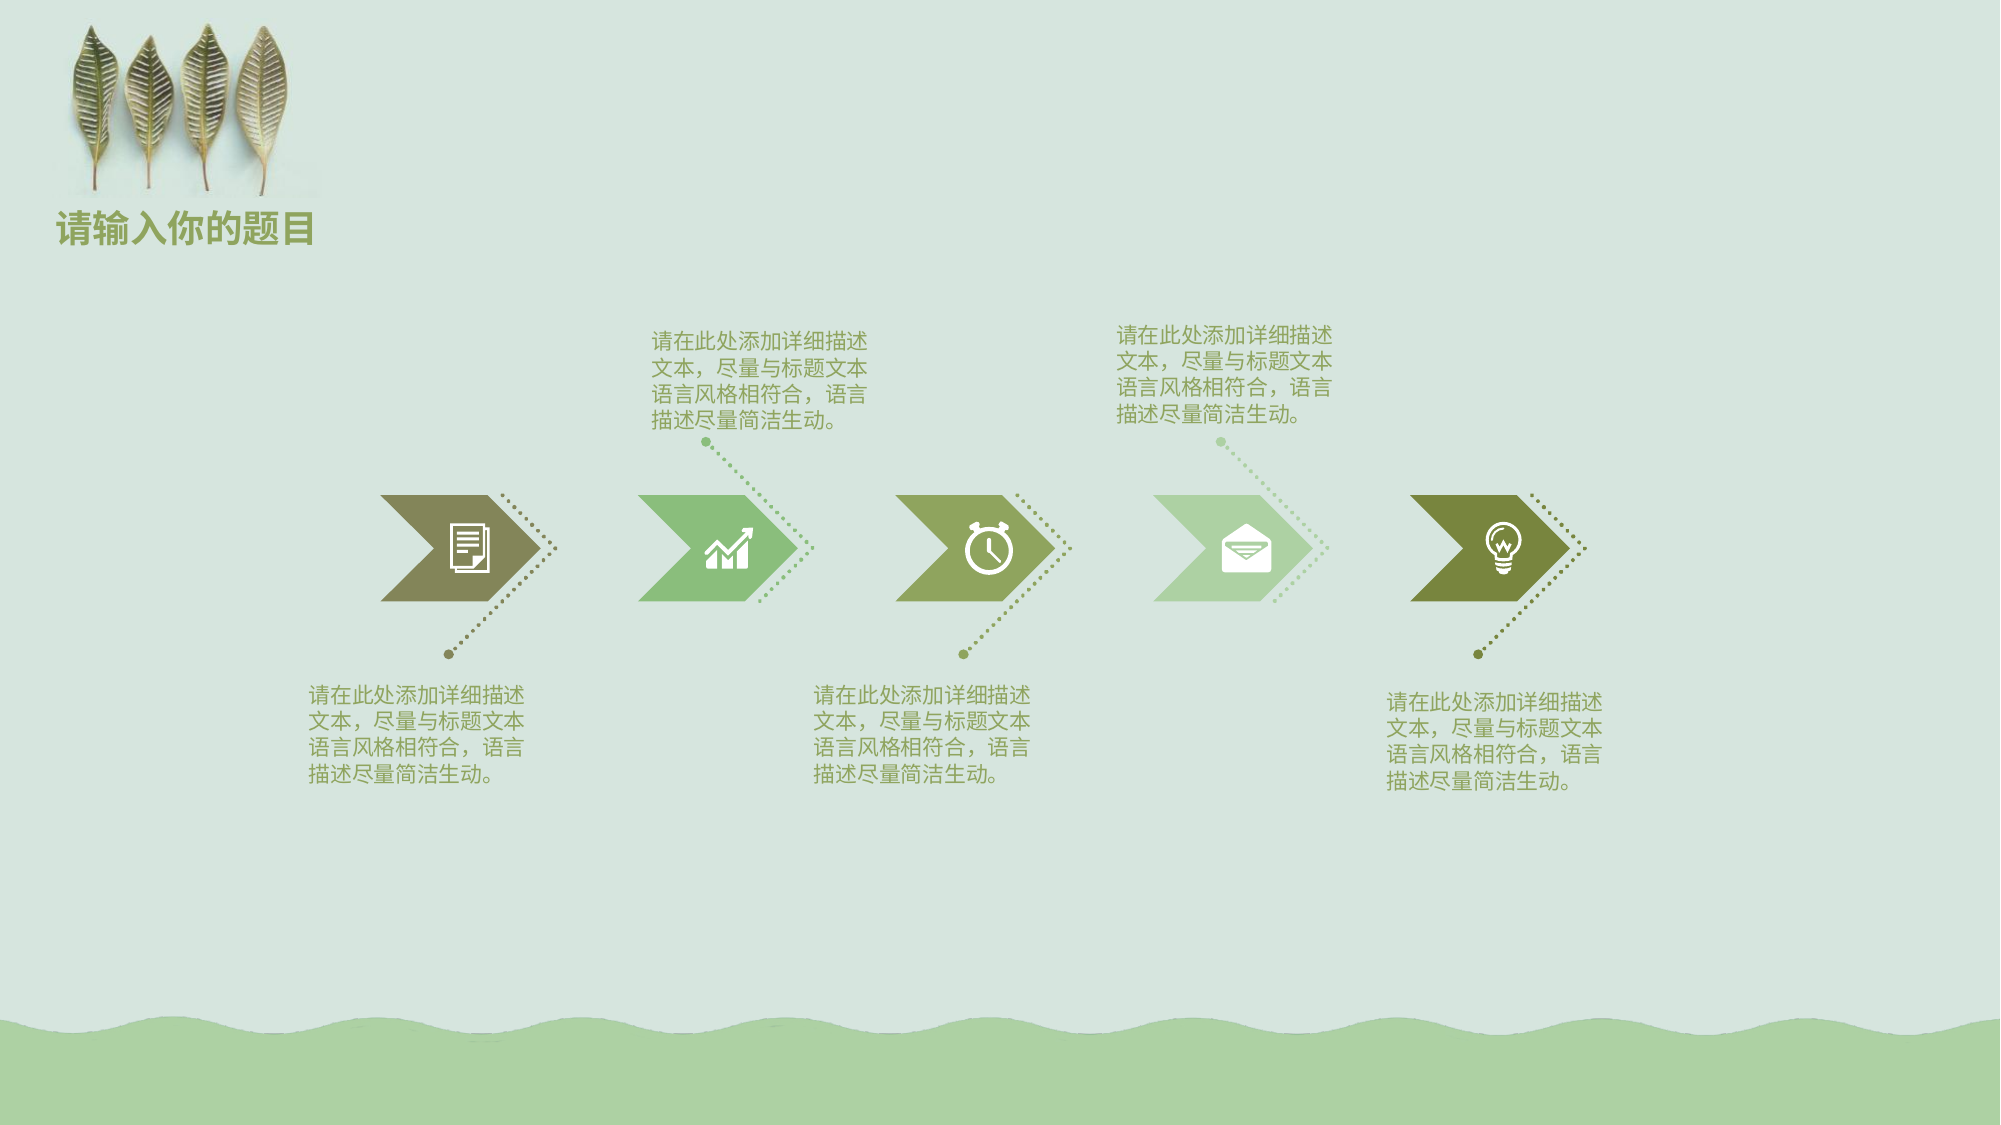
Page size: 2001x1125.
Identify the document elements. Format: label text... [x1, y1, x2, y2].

text_box 请在此处添加详细描述文本，尽量与标题文本语言风格相符合，语言描述尽量简洁生动。 [1371, 681, 1636, 801]
text_box 请输入你的题目 [40, 198, 333, 258]
text_box 请在此处添加详细描述文本，尽量与标题文本语言风格相符合，语言描述尽量简洁生动。 [799, 674, 1063, 794]
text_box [637, 495, 798, 602]
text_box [380, 495, 541, 602]
picture [0, 1007, 2000, 1125]
text_box [701, 441, 715, 450]
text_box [1153, 495, 1313, 602]
text_box [443, 646, 458, 660]
text_box 请在此处添加详细描述文本，尽量与标题文本语言风格相符合，语言描述尽量简洁生动。 [293, 674, 558, 794]
text_box [1473, 646, 1487, 660]
text_box [1215, 436, 1230, 450]
text_box [958, 646, 973, 660]
text_box 请在此处添加详细描述文本，尽量与标题文本语言风格相符合，语言描述尽量简洁生动。 [636, 320, 901, 441]
text_box 请在此处添加详细描述文本，尽量与标题文本语言风格相符合，语言描述尽量简洁生动。 [1101, 314, 1365, 434]
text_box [1410, 495, 1571, 602]
picture [51, 18, 322, 198]
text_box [895, 495, 1056, 602]
